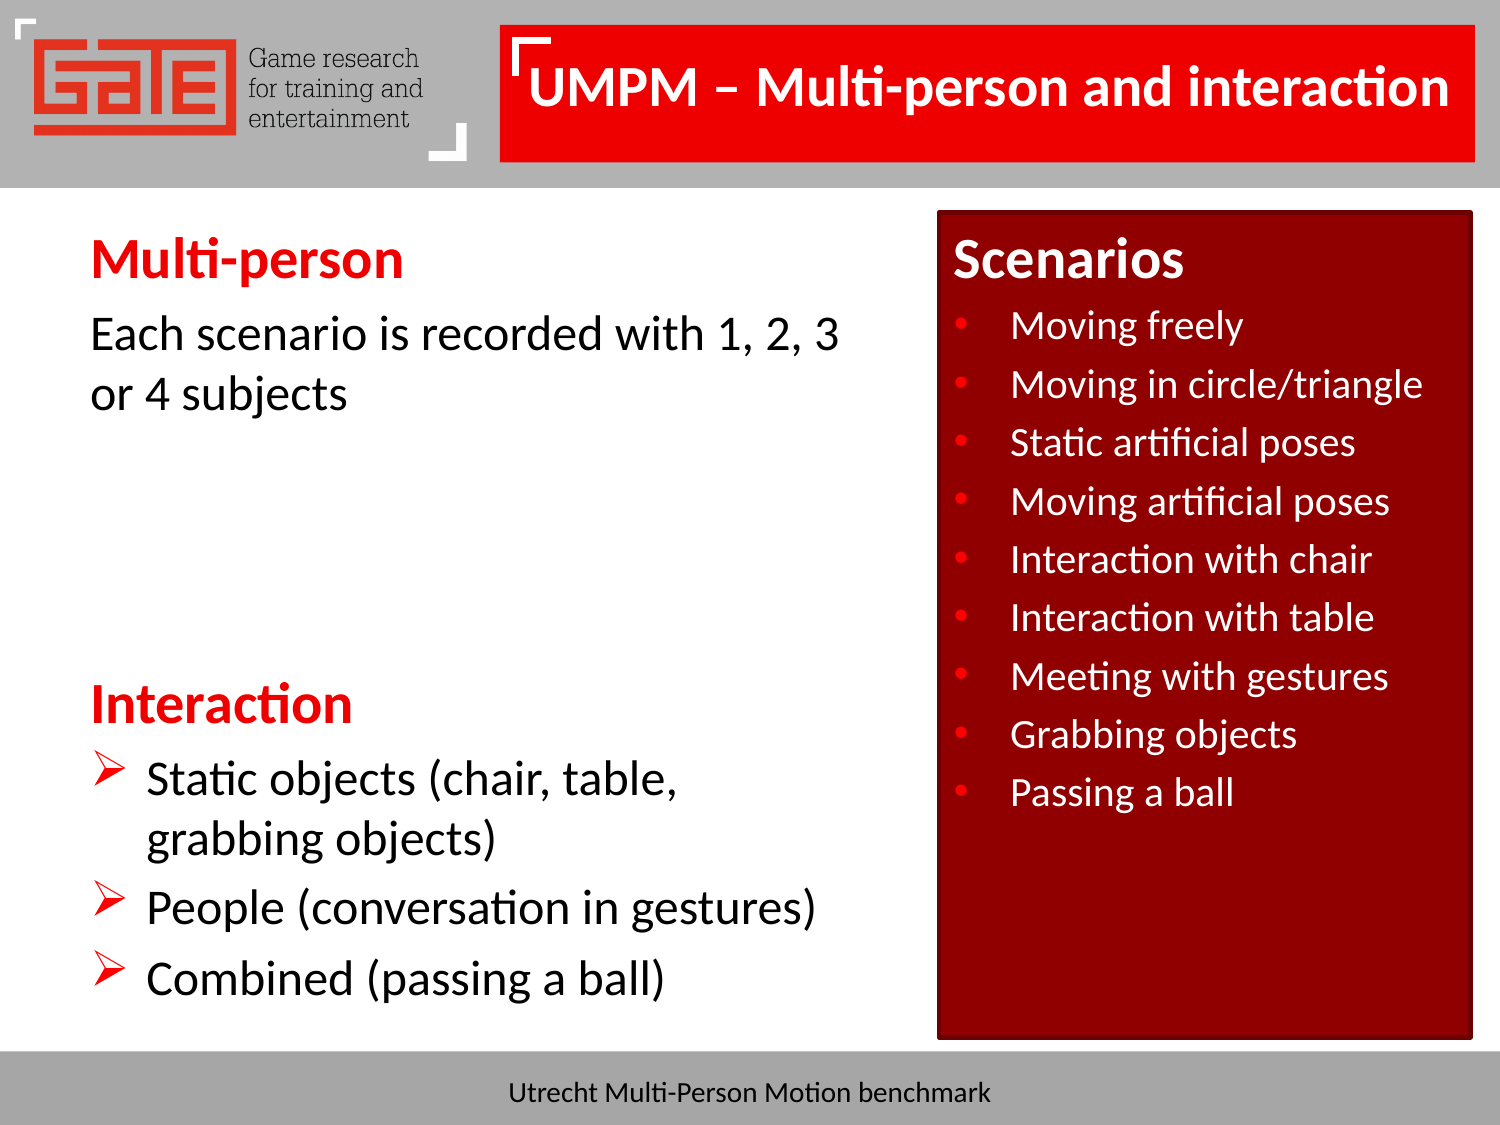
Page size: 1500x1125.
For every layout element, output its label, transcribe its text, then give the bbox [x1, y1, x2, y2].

picture [0, 0, 513, 163]
title UMPM – Multi-person and interaction [513, 40, 1500, 179]
list Scenarios Moving freely Moving in circle/triangle Static artificial poses Moving artificial poses Interaction with chair Interaction with table Meeting with gestures Grabbing objects Passing a ball [937, 210, 1473, 1040]
list Multi-person Each scenario is recorded with 1, 2, 3 or 4 subjects Interaction Static objects (chair, table, grabbing objects) People (conversation in gestures) Combined (passing a ball) [75, 212, 880, 1038]
footer Utrecht Multi-Person Motion benchmark [0, 1051, 1500, 1125]
